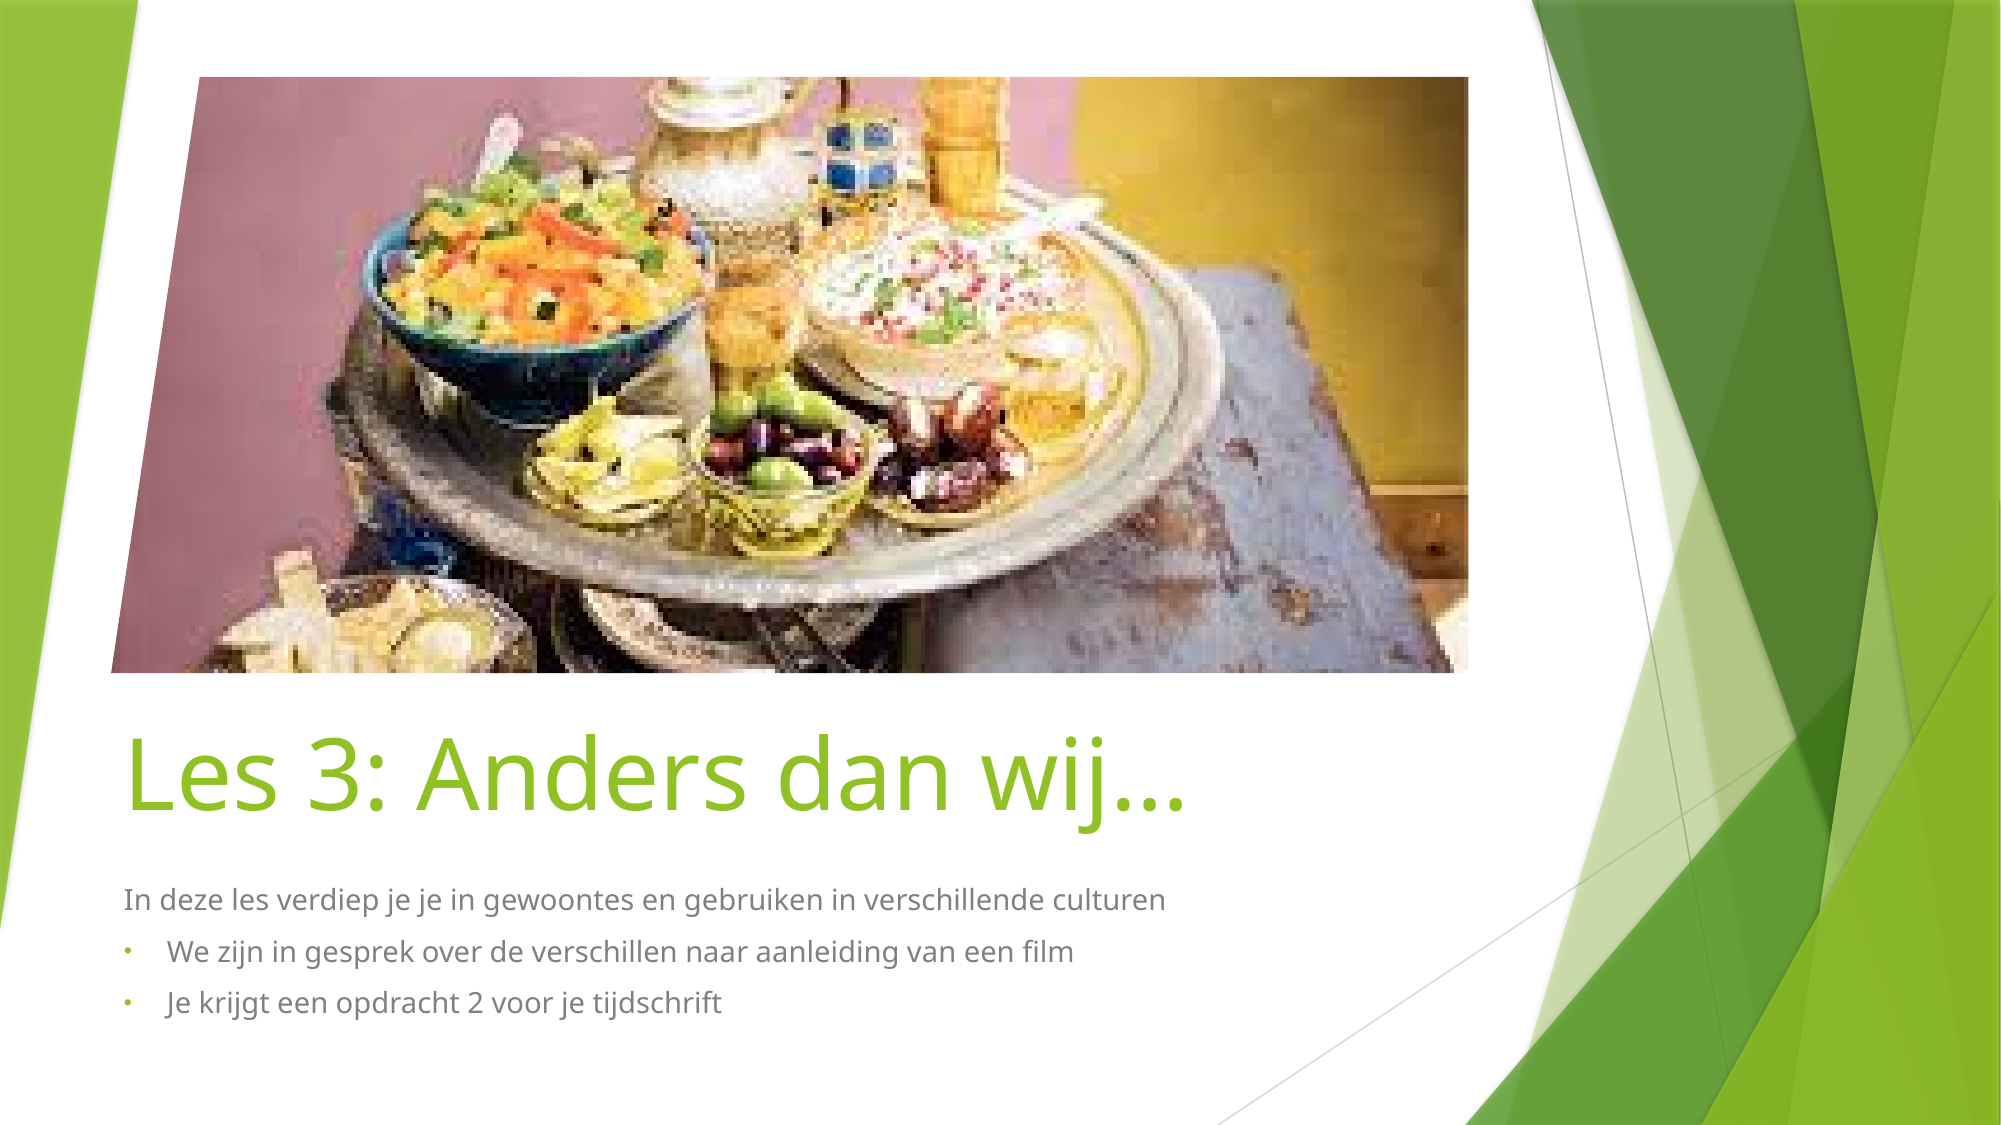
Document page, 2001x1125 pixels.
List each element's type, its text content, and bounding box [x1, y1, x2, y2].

subtitle In deze les verdiep je je in gewoontes en gebruiken in verschillende culturen We zijn in gesprek over de verschillen naar aanleiding van een film Je krijgt een opdracht 2 voor je tijdschrift [108, 874, 1582, 1028]
picture [110, 76, 1469, 674]
title Les 3: Anders dan wij… [108, 680, 1469, 838]
